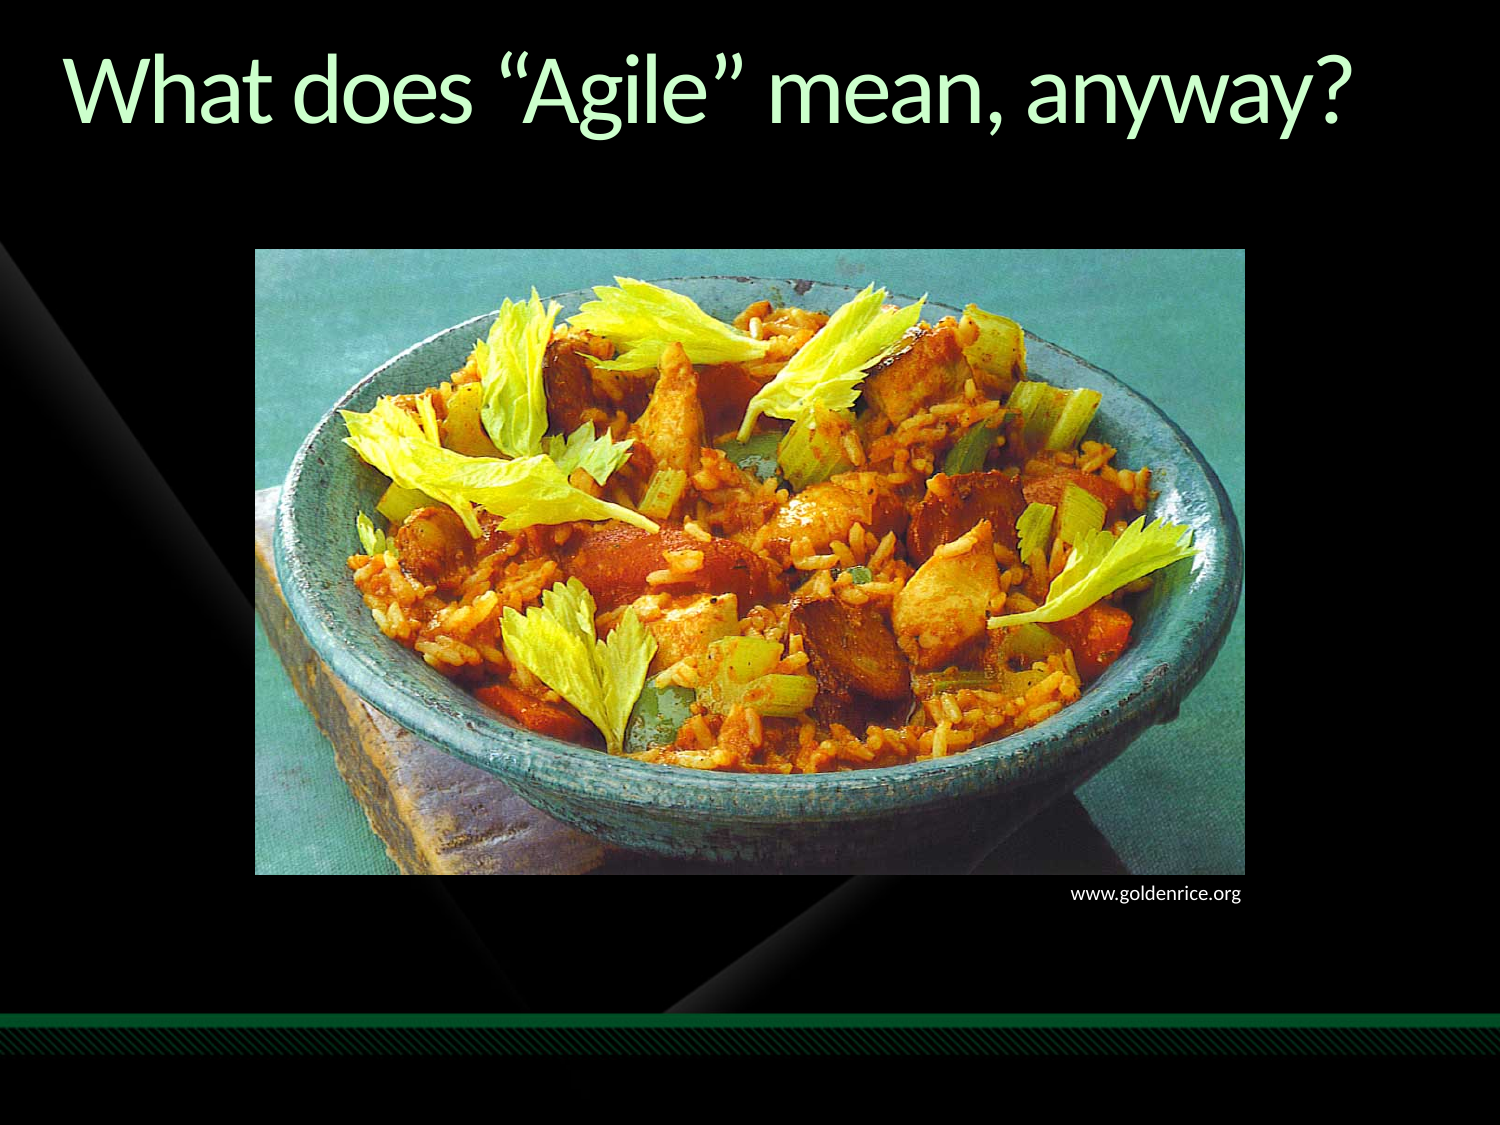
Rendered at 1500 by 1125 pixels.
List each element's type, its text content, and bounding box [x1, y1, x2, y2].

picture [0, 0, 1500, 1125]
text_box www.goldenrice.org [1055, 872, 1257, 912]
title What does “Agile” mean, anyway? [62, 37, 1438, 147]
